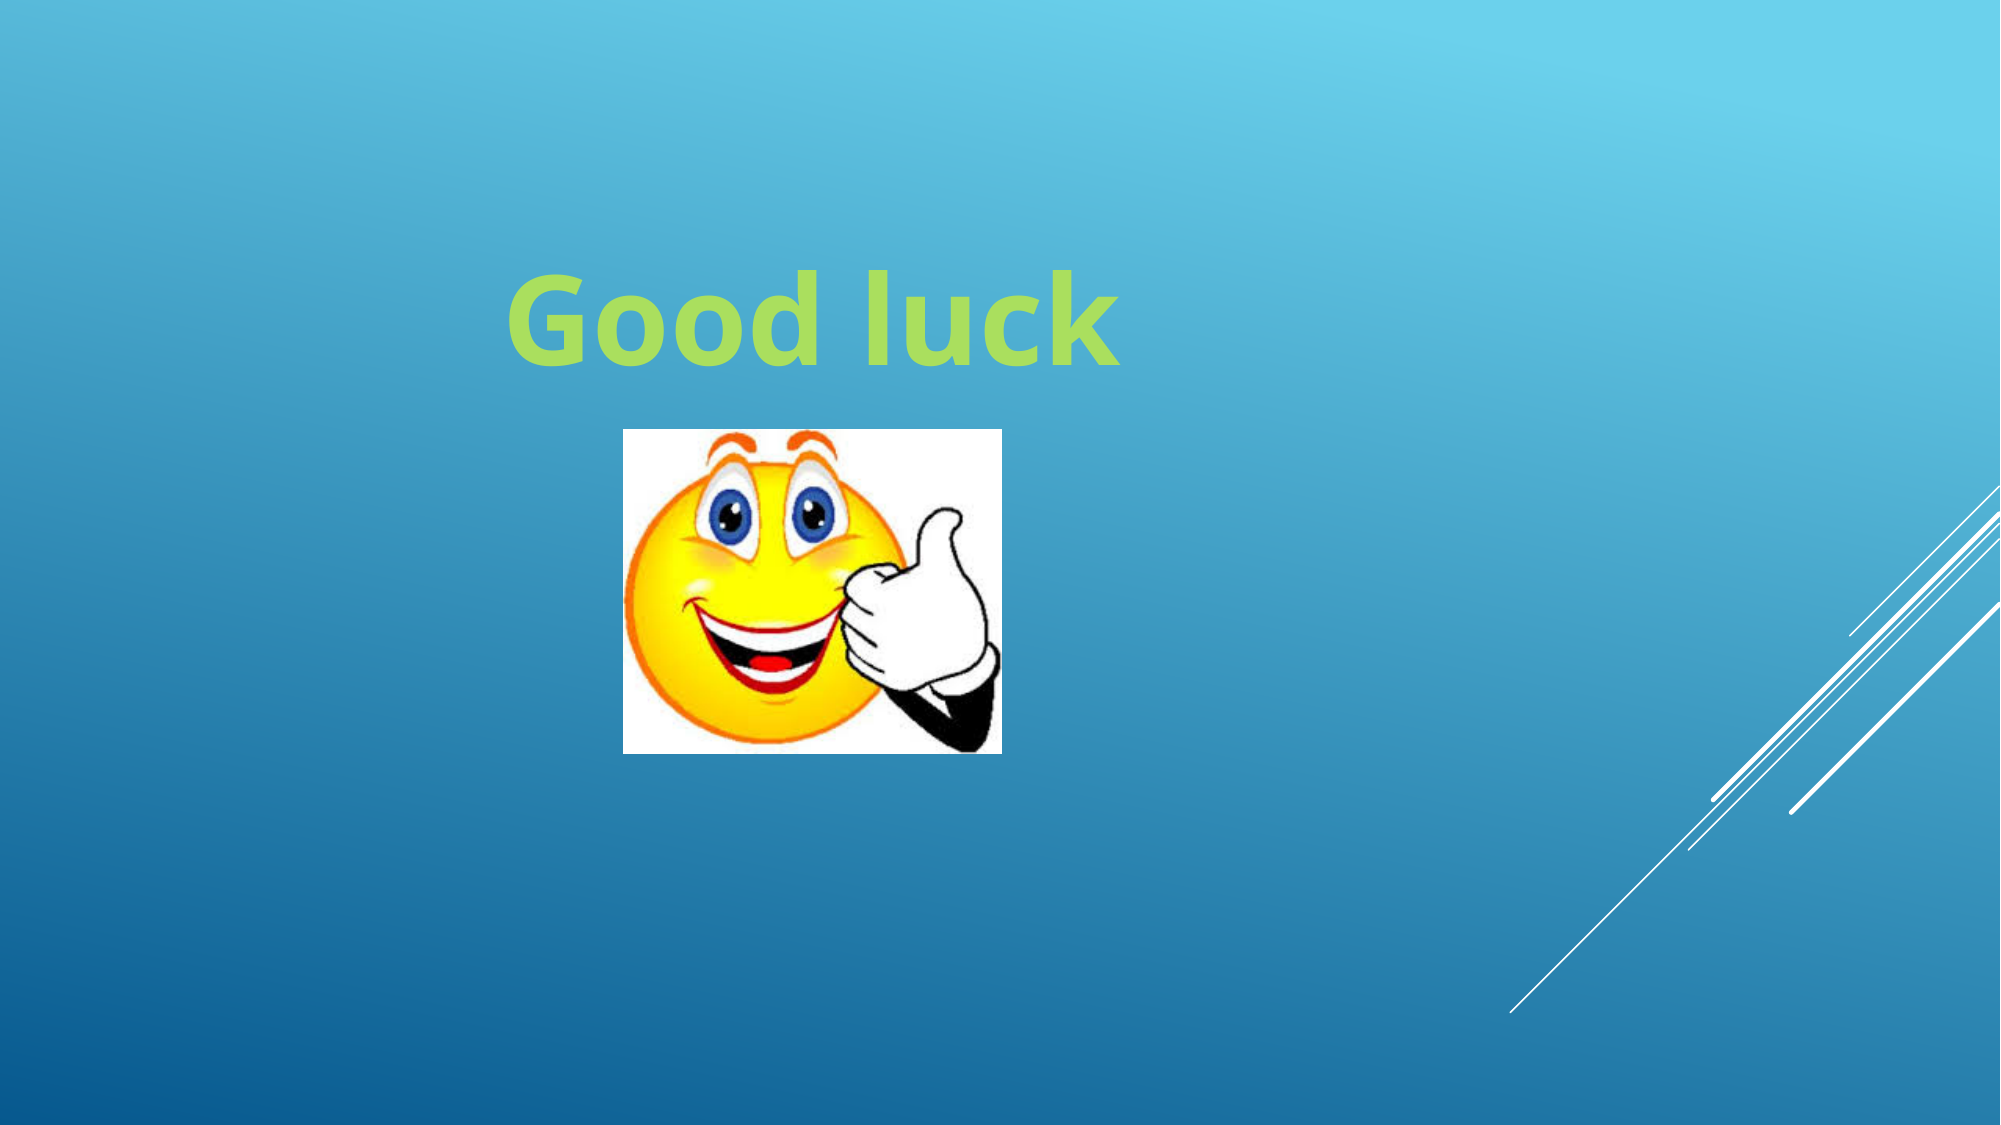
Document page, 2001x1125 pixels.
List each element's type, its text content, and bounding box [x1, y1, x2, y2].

list Good luck [112, 112, 1513, 706]
picture [622, 428, 1002, 755]
